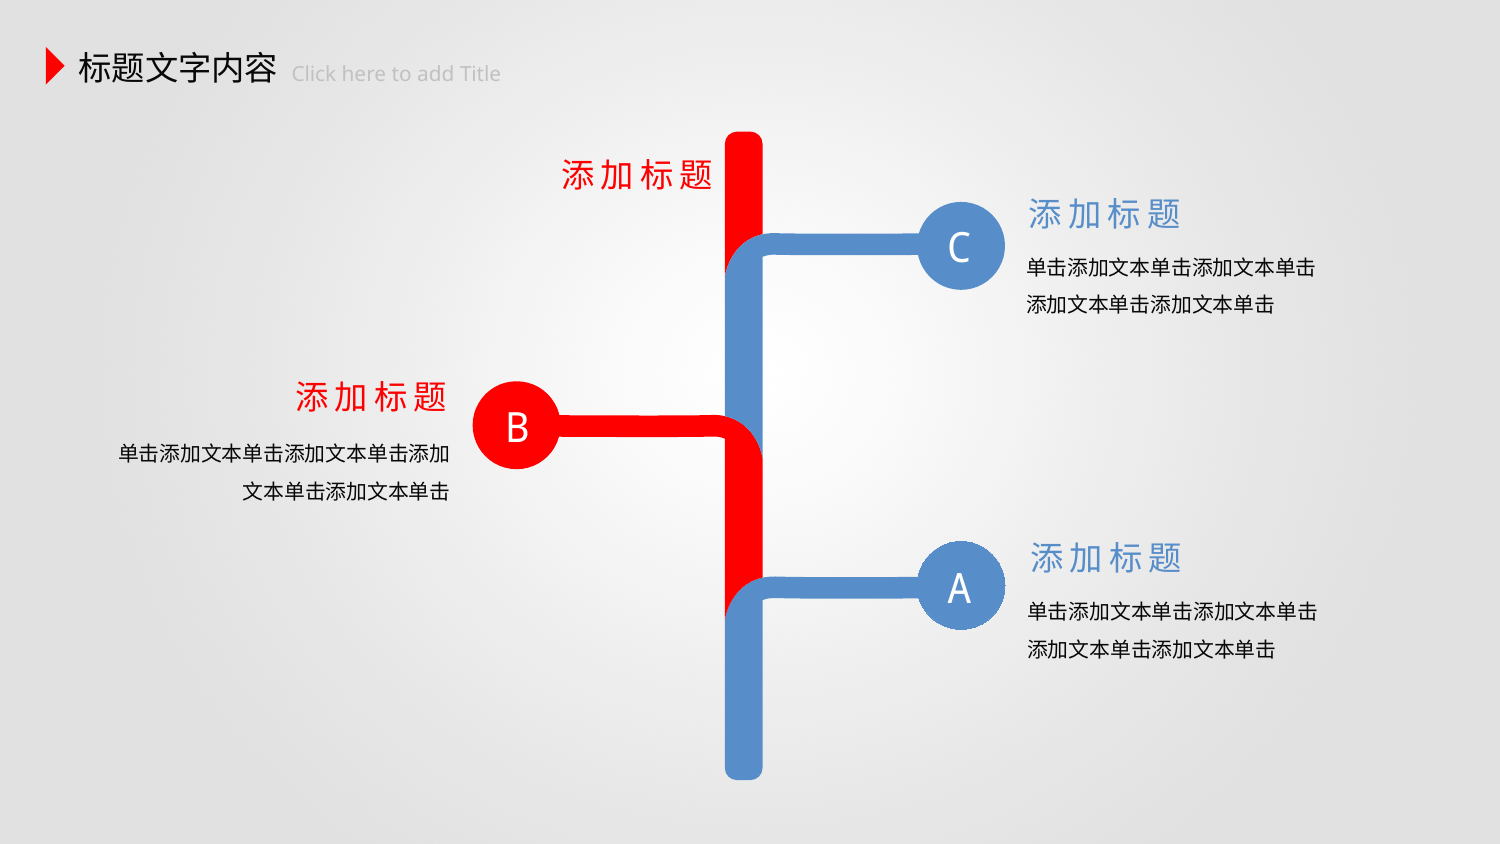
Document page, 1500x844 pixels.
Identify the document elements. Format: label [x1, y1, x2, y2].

text_box [45, 39, 523, 96]
picture [0, 0, 1500, 844]
text_box [100, 131, 1337, 781]
